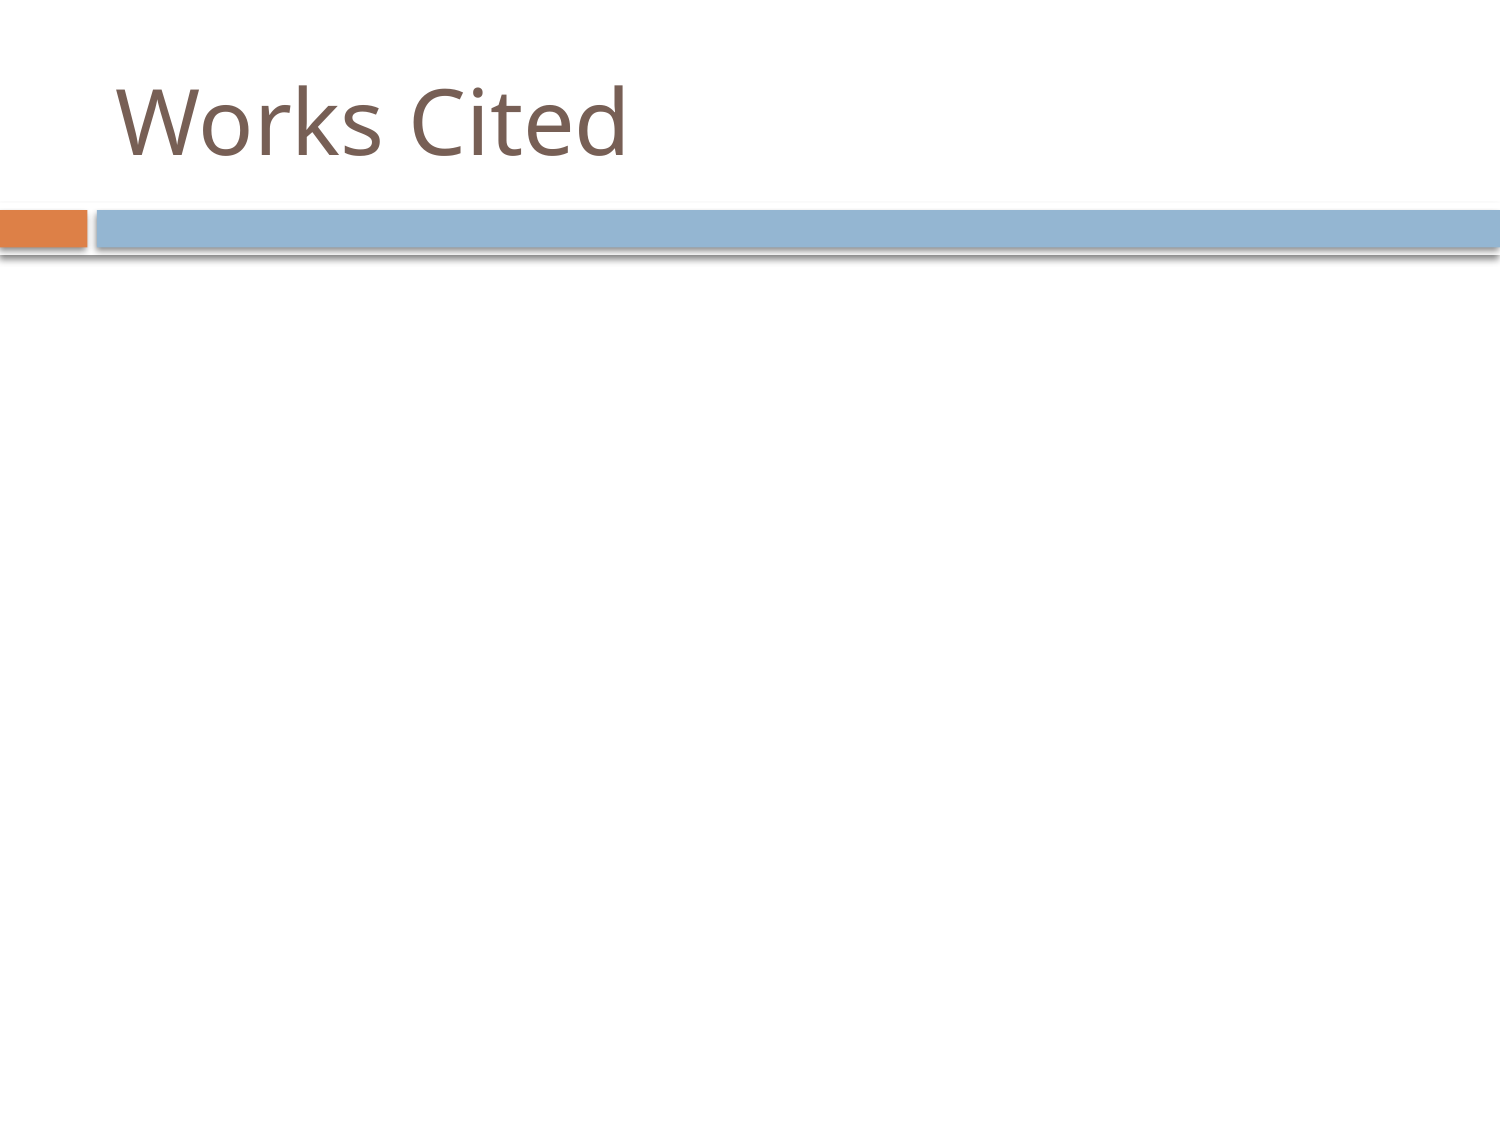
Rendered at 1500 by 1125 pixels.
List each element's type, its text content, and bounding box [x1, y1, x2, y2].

title Works Cited [100, 37, 1438, 200]
